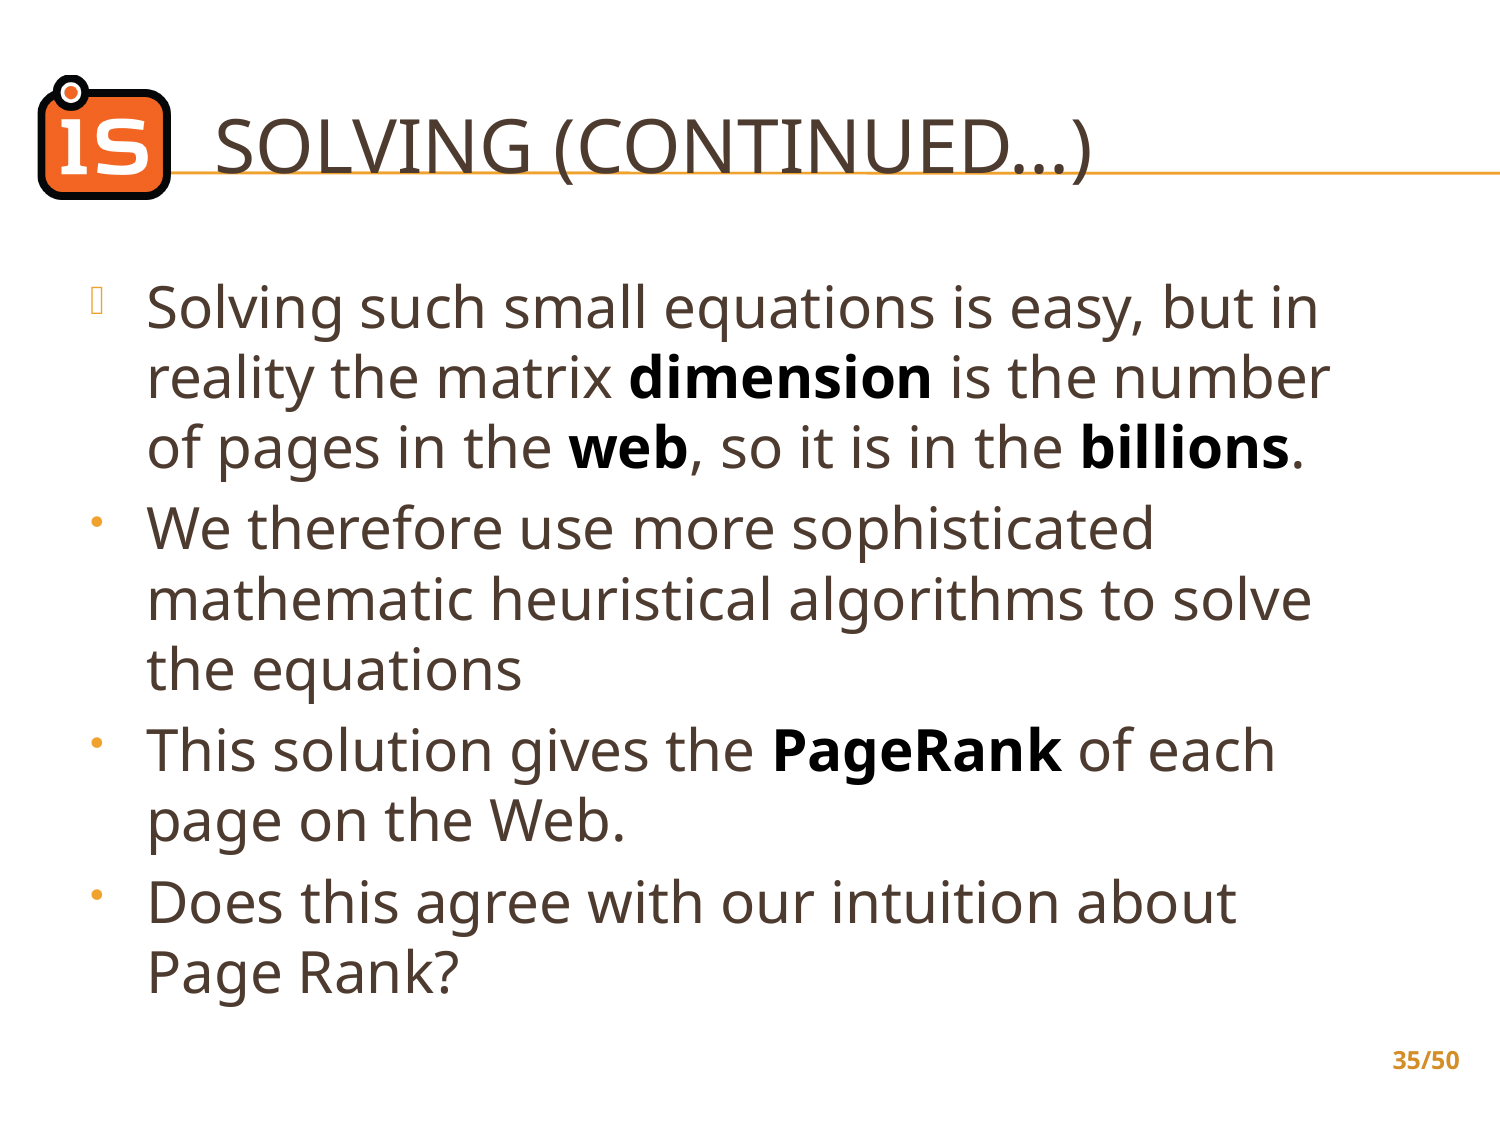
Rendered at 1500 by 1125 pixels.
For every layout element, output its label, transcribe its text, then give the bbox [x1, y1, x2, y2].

list Solving such small equations is easy, but in reality the matrix dimension is the number of pages in the web, so it is in the billions. We therefore use more sophisticated mathematic heuristical algorithms to solve the equations This solution gives the PageRank of each page on the Web. Does this agree with our intuition about Page Rank? [74, 262, 1388, 938]
title Solving (CONTINUED...) [200, 75, 1475, 213]
picture [37, 75, 171, 200]
slide_number 35/50 [1350, 1037, 1475, 1079]
